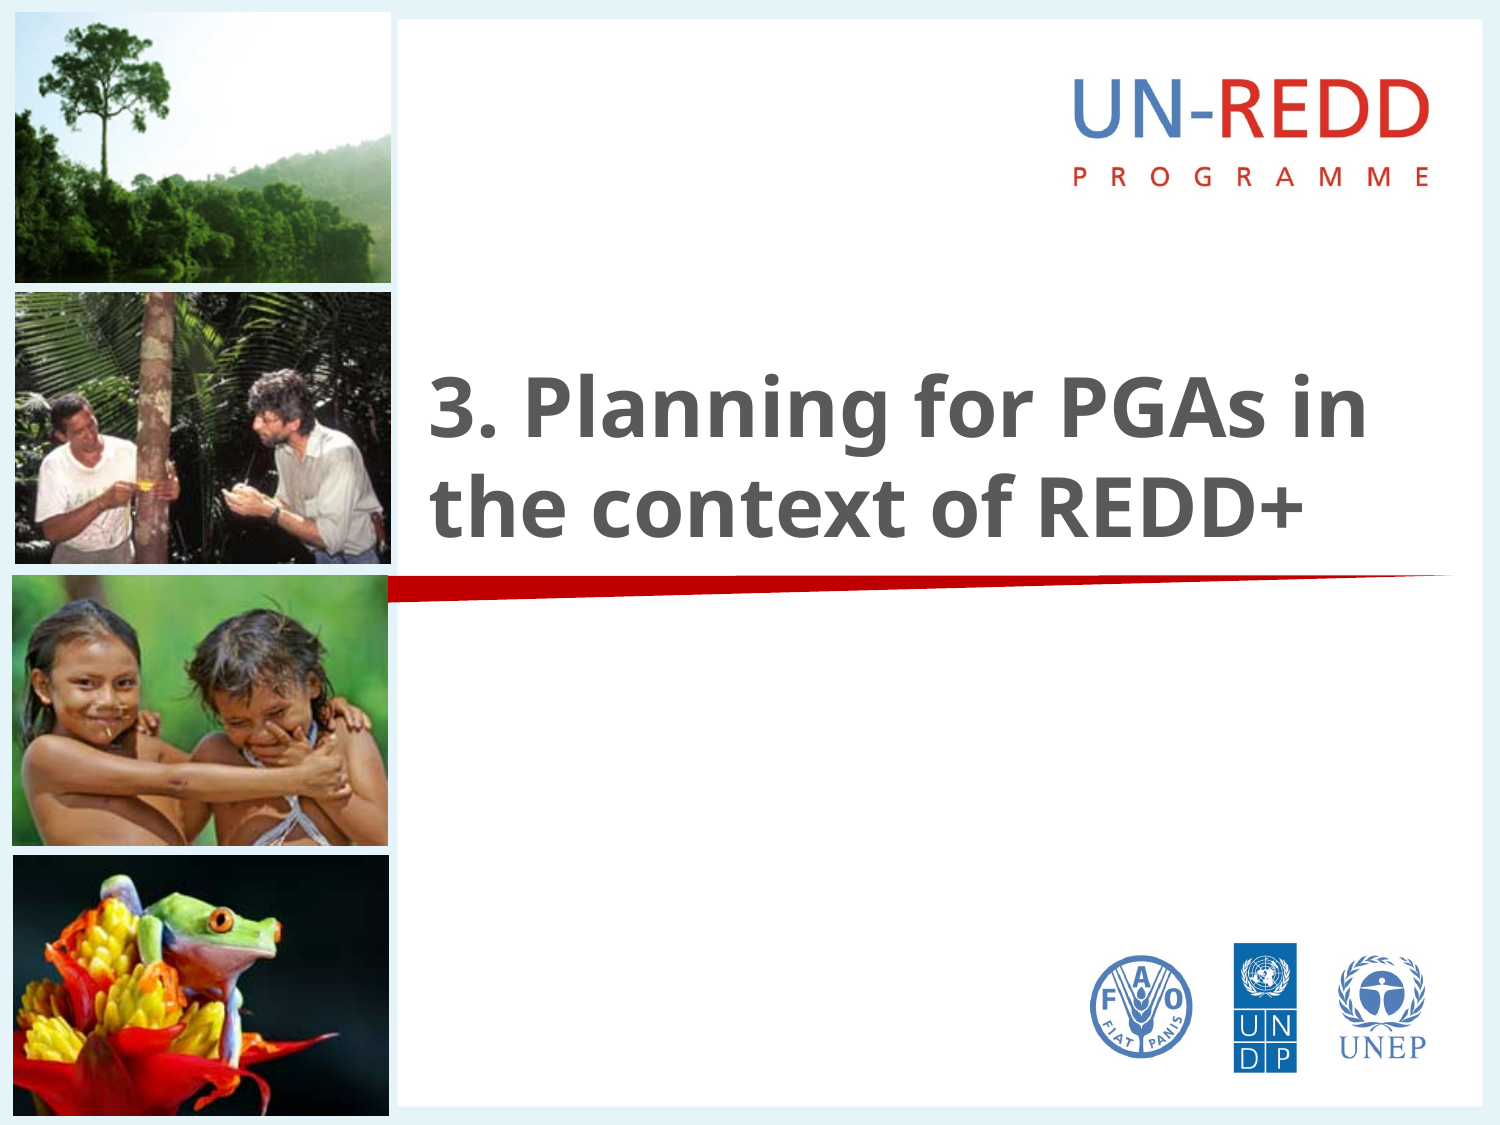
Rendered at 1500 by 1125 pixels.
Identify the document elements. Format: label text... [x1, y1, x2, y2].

picture [1051, 40, 1439, 207]
picture [13, 855, 389, 1116]
title 3. Planning for PGAs in the context of REDD+ [413, 337, 1463, 562]
picture [12, 575, 388, 846]
picture [15, 12, 391, 283]
picture [15, 292, 391, 564]
picture [1090, 941, 1426, 1074]
